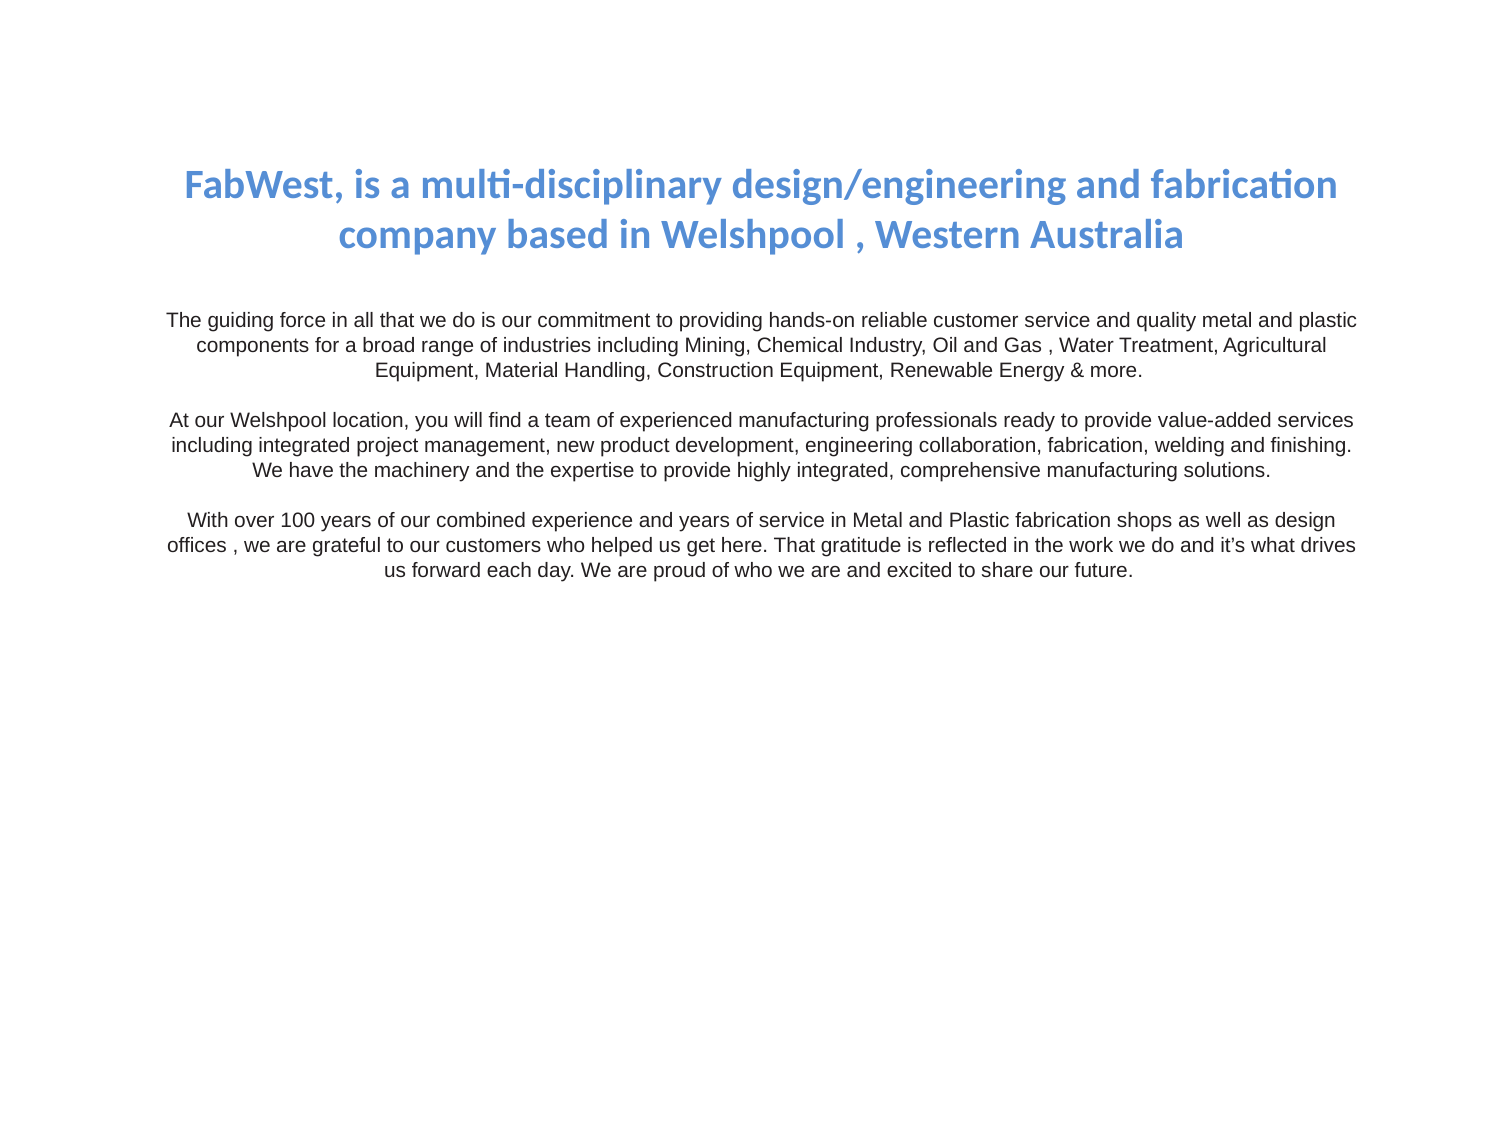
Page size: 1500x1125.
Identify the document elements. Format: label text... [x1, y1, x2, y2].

text_box FabWest, is a multi-disciplinary design/engineering and fabrication company based in Welshpool , Western Australia The guiding force in all that we do is our commitment to providing hands-on reliable customer service and quality metal and plastic components for a broad range of industries including Mining, Chemical Industry, Oil and Gas , Water Treatment, Agricultural Equipment, Material Handling, Construction Equipment, Renewable Energy & more. At our Welshpool location, you will find a team of experienced manufacturing professionals ready to provide value-added services including integrated project management, new product development, engineering collaboration, fabrication, welding and finishing. We have the machinery and the expertise to provide highly integrated, comprehensive manufacturing solutions. With over 100 years of our combined experience and years of service in Metal and Plastic fabrication shops as well as design offices , we are grateful to our customers who helped us get here. That gratitude is reflected in the work we do and it’s what drives us forward each day. We are proud of who we are and excited to share our future. [147, 148, 1376, 589]
